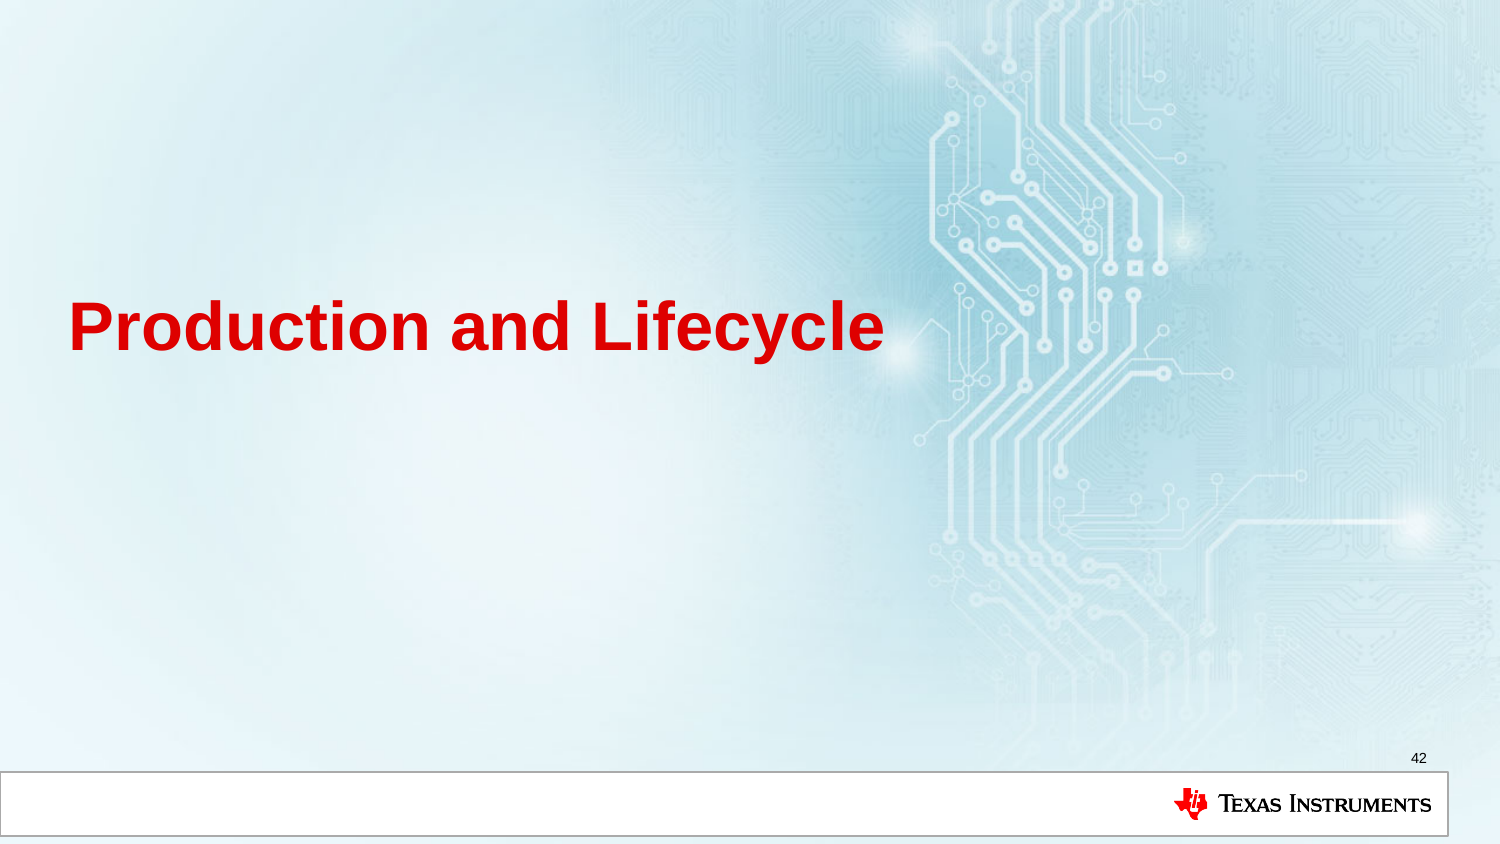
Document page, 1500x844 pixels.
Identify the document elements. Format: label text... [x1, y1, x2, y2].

title Production and Lifecycle [56, 238, 1444, 421]
slide_number 42 [1089, 742, 1440, 769]
picture [0, 0, 1500, 844]
picture [1174, 788, 1431, 820]
